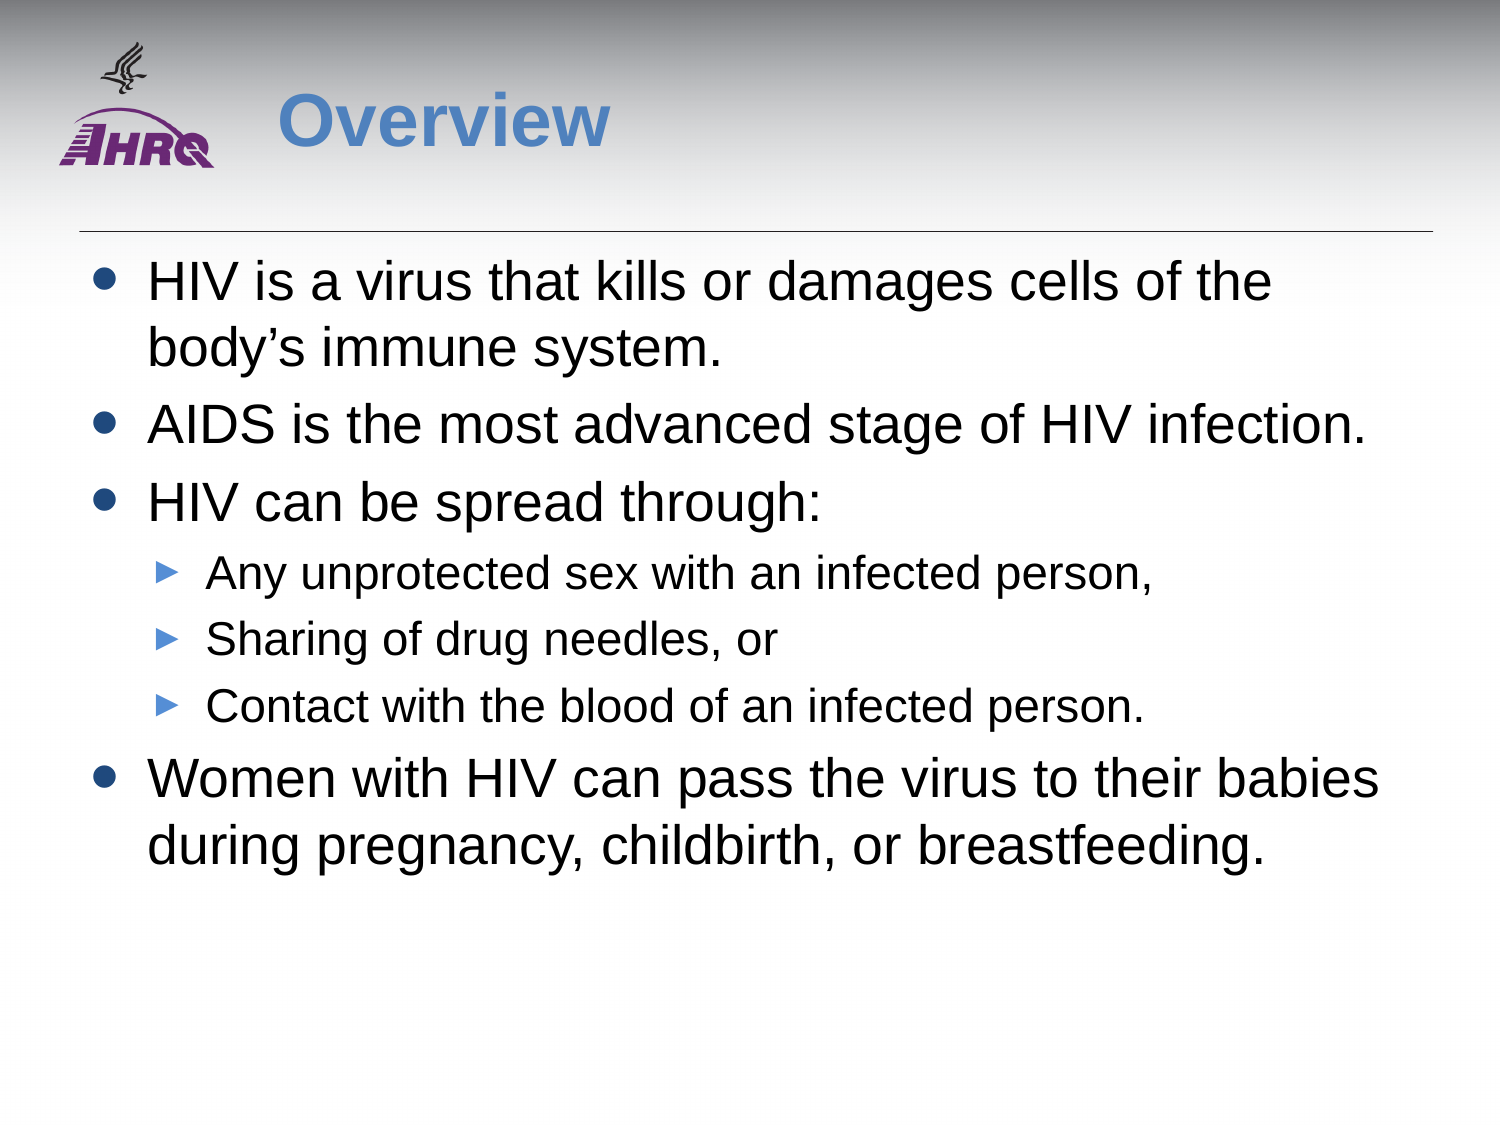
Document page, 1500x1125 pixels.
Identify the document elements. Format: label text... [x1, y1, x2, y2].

picture [0, 0, 1500, 1125]
title Overview [262, 45, 1425, 188]
list HIV is a virus that kills or damages cells of the body’s immune system. AIDS is the most advanced stage of HIV infection. HIV can be spread through: Any unprotected sex with an infected person, Sharing of drug needles, or Contact with the blood of an infected person. Women with HIV can pass the virus to their babies during pregnancy, childbirth, or breastfeeding. [75, 237, 1425, 980]
